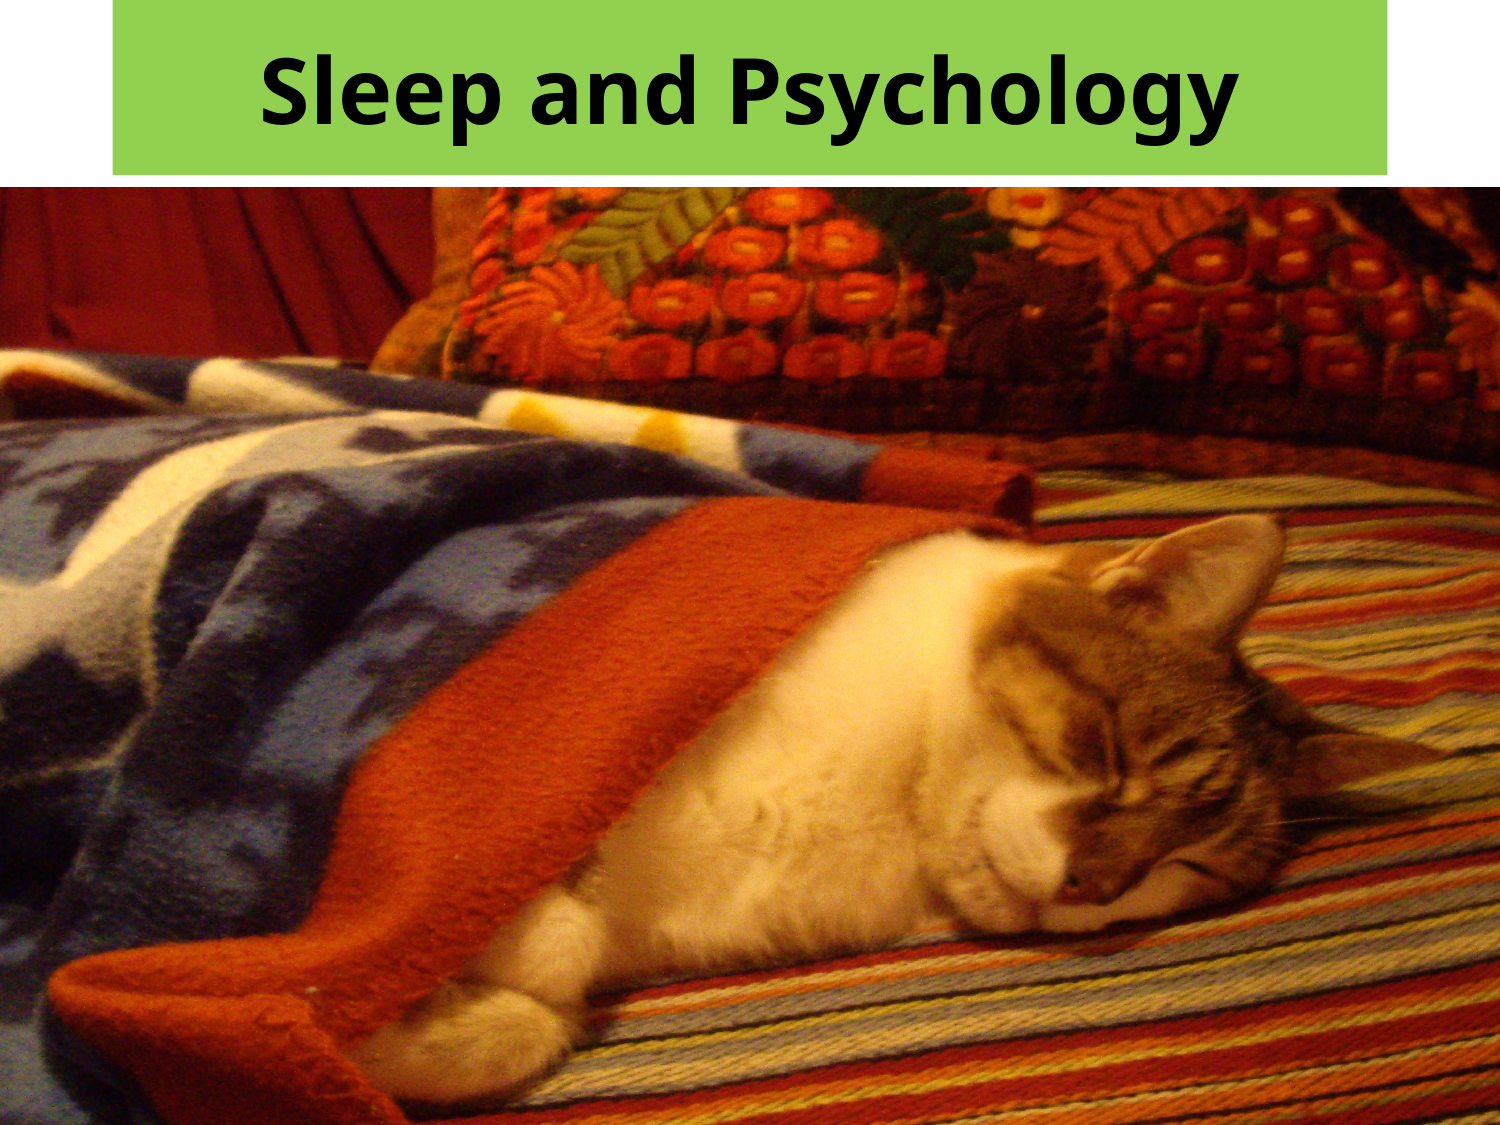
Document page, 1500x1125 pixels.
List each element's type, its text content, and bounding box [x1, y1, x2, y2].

title Sleep and Psychology [112, 0, 1388, 175]
picture [0, 187, 1500, 1125]
